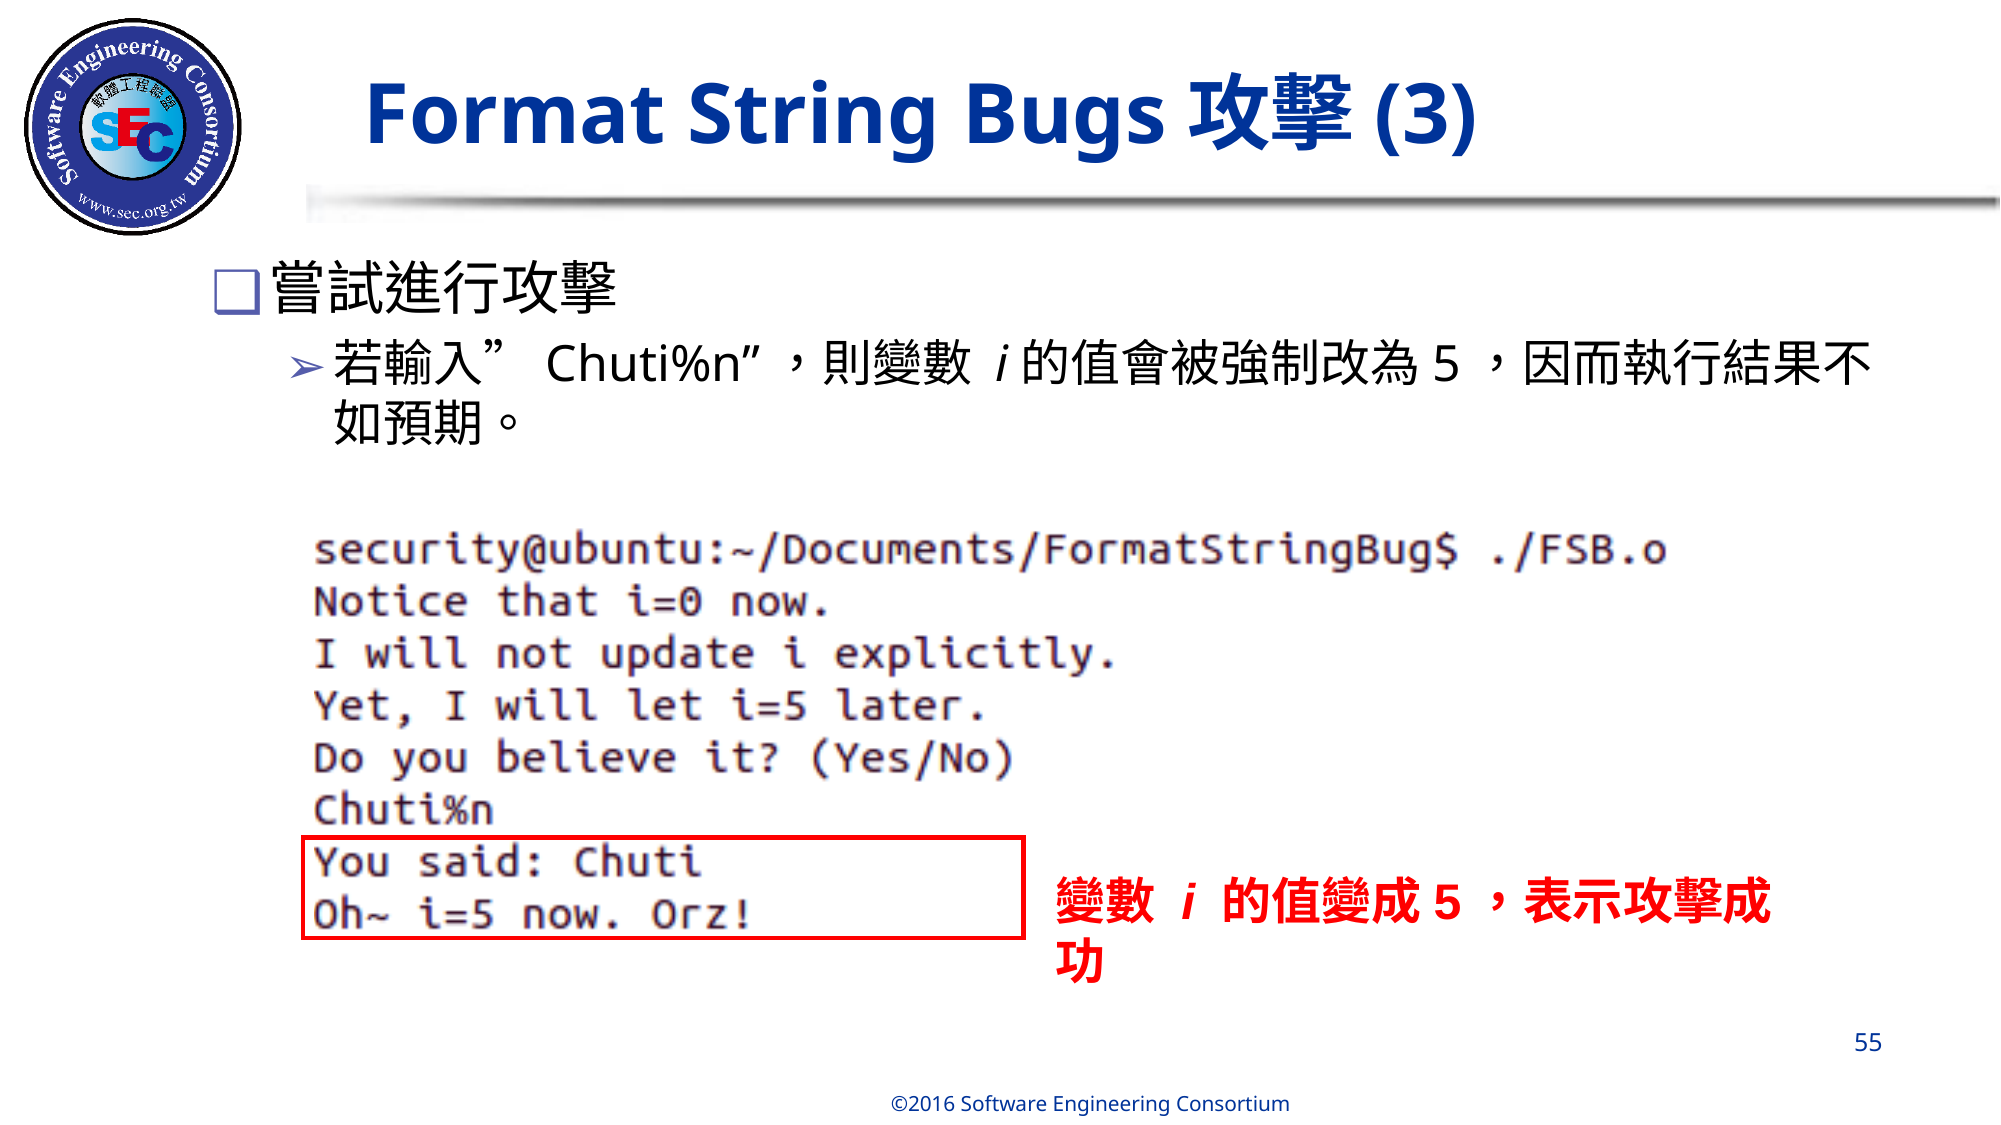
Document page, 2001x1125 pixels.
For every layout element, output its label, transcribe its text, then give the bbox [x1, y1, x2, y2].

slide_number ‹#› [1481, 1019, 1898, 1094]
picture [0, 0, 265, 259]
list 嘗試進行攻擊 若輸入”Chuti%n”，則變數 i的值會被強制改為5，因而執行結果不如預期。 [196, 243, 1898, 1000]
picture [306, 184, 2000, 223]
picture [314, 526, 1676, 944]
text_box [303, 837, 309, 938]
title Format String Bugs攻擊(3) [348, 42, 2000, 179]
text_box 變數 i 的值變成5，表示攻擊成功 [1680, 861, 1815, 938]
